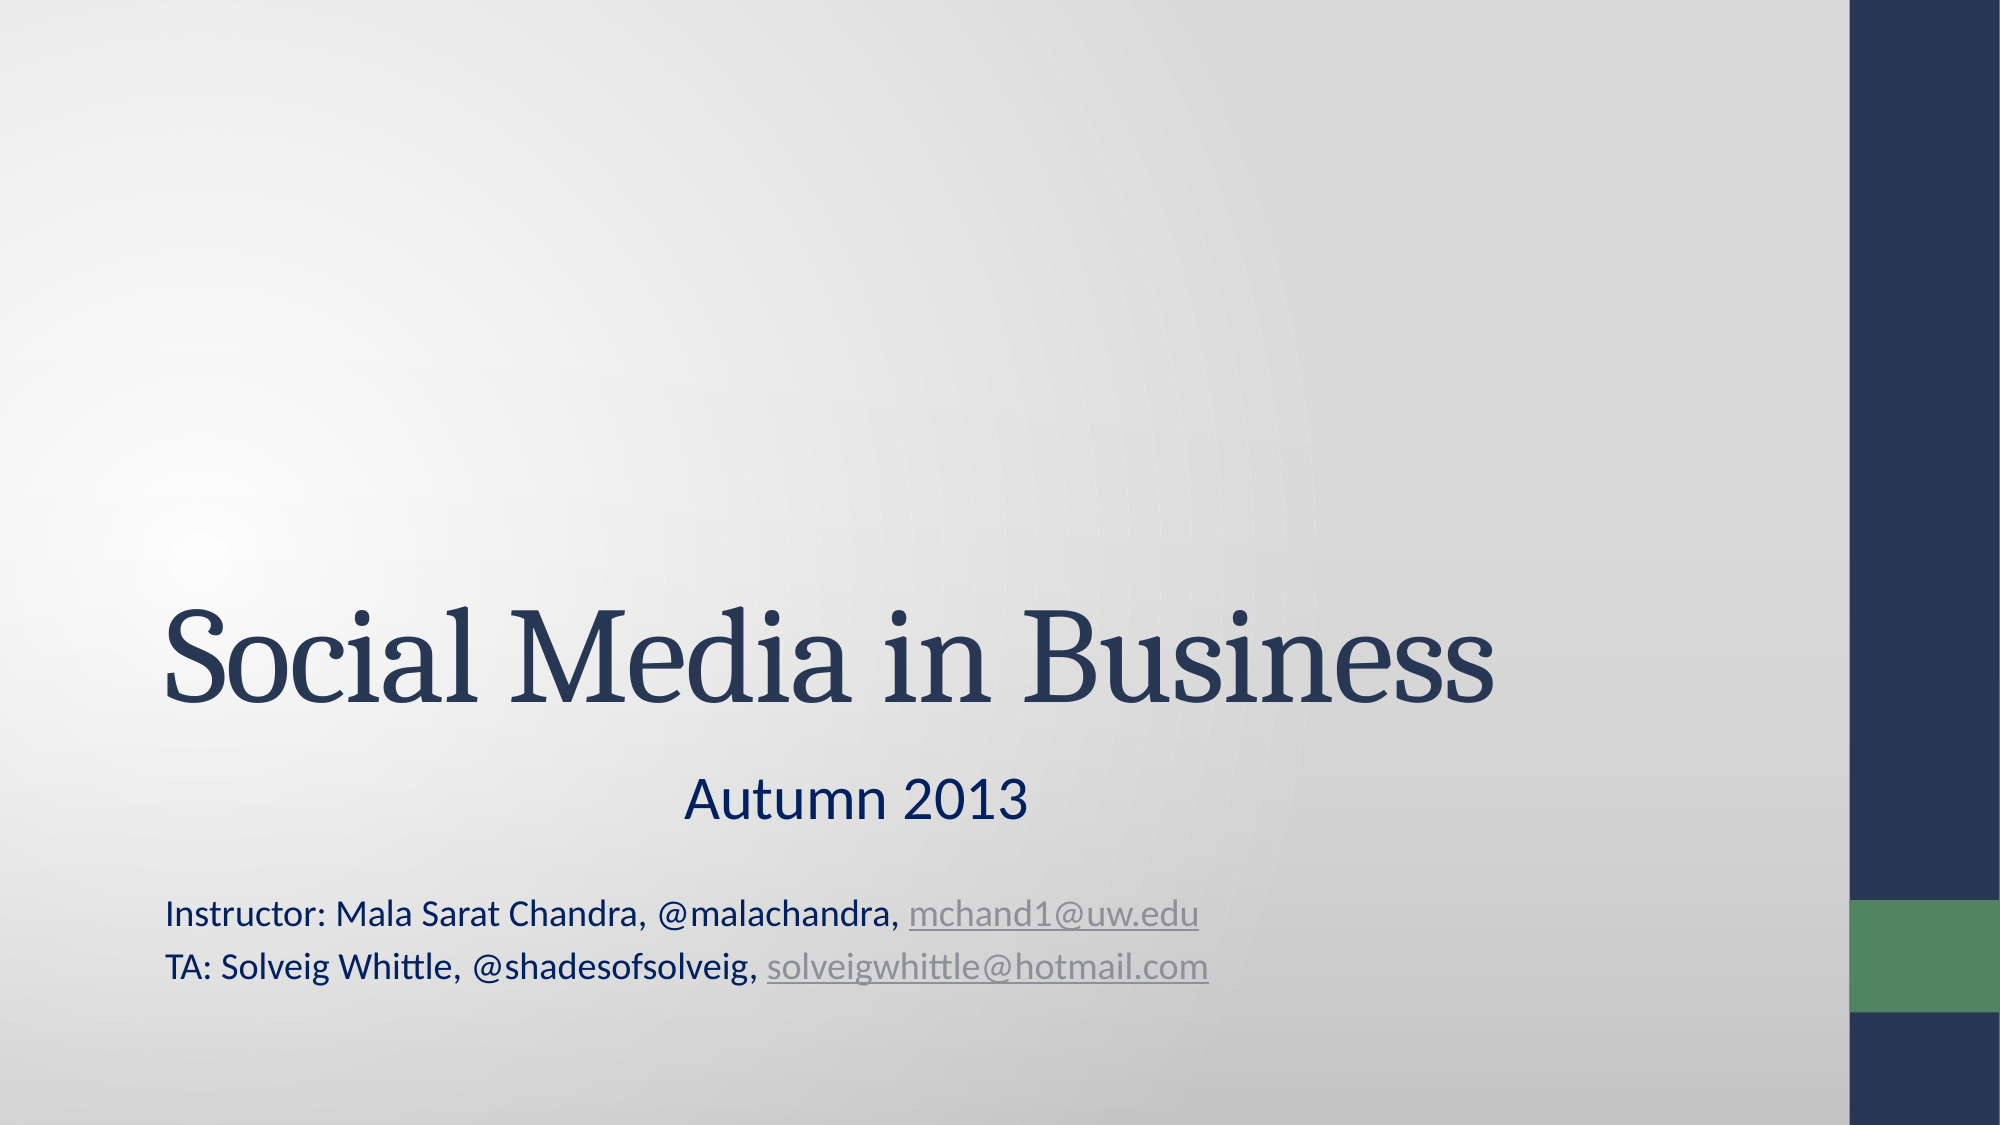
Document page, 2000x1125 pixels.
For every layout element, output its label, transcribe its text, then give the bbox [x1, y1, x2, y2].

title Social Media in Business [150, 312, 1800, 738]
subtitle Autumn 2013 Instructor: Mala Sarat Chandra, @malachandra, mchand1@uw.edu TA: Solveig Whittle, @shadesofsolveig, solveigwhittle@hotmail.com [150, 750, 1564, 997]
